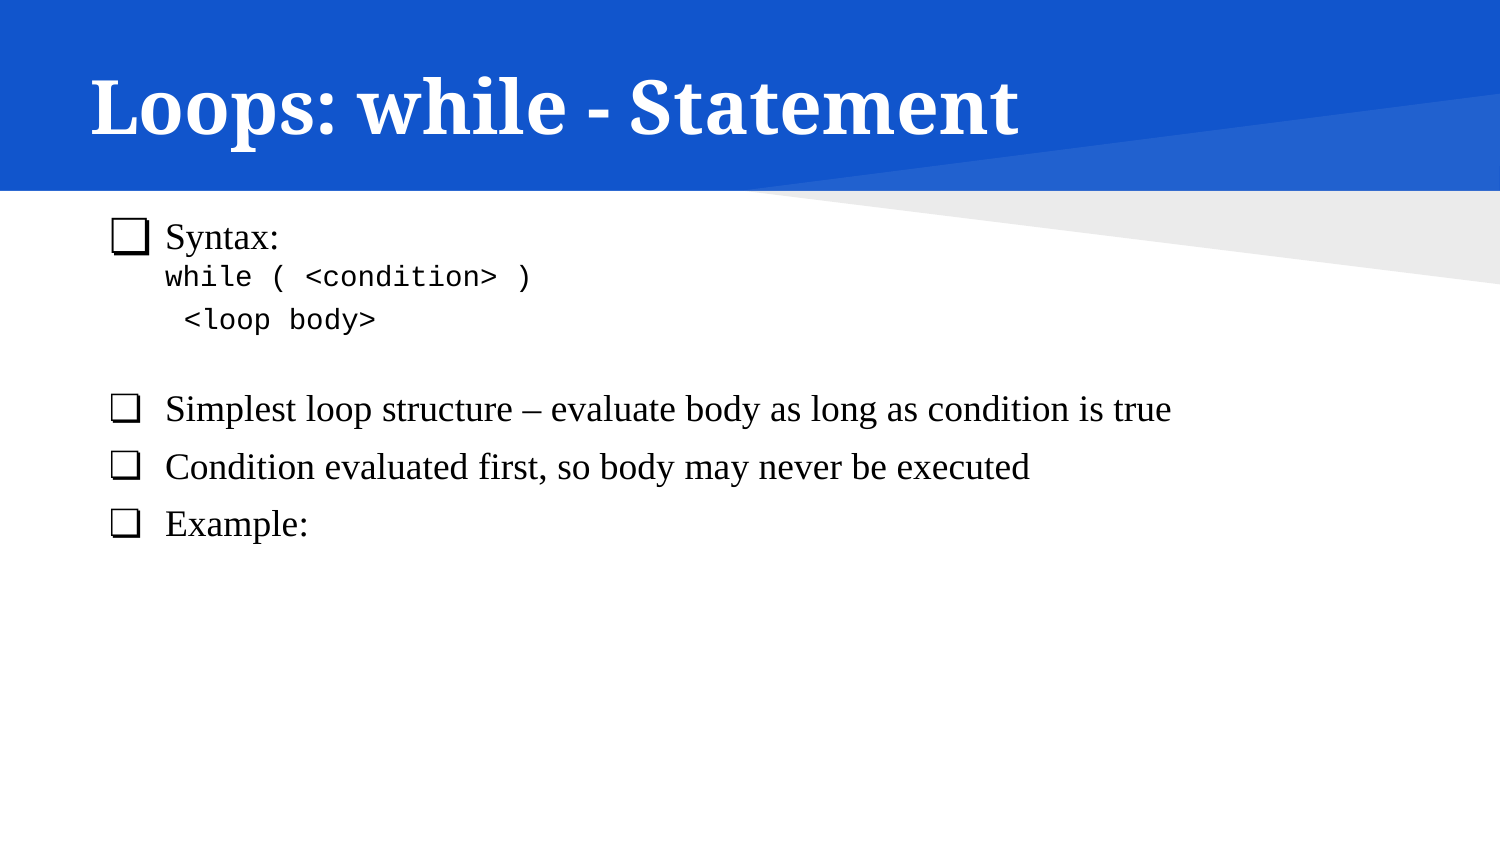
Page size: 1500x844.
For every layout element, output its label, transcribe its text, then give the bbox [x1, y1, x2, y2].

title Loops: while - Statement [75, 33, 1425, 175]
list Syntax: while ( <condition> ) <loop body> Simplest loop structure – evaluate body as long as condition is true Condition evaluated first, so body may never be executed Example: [75, 196, 1425, 808]
